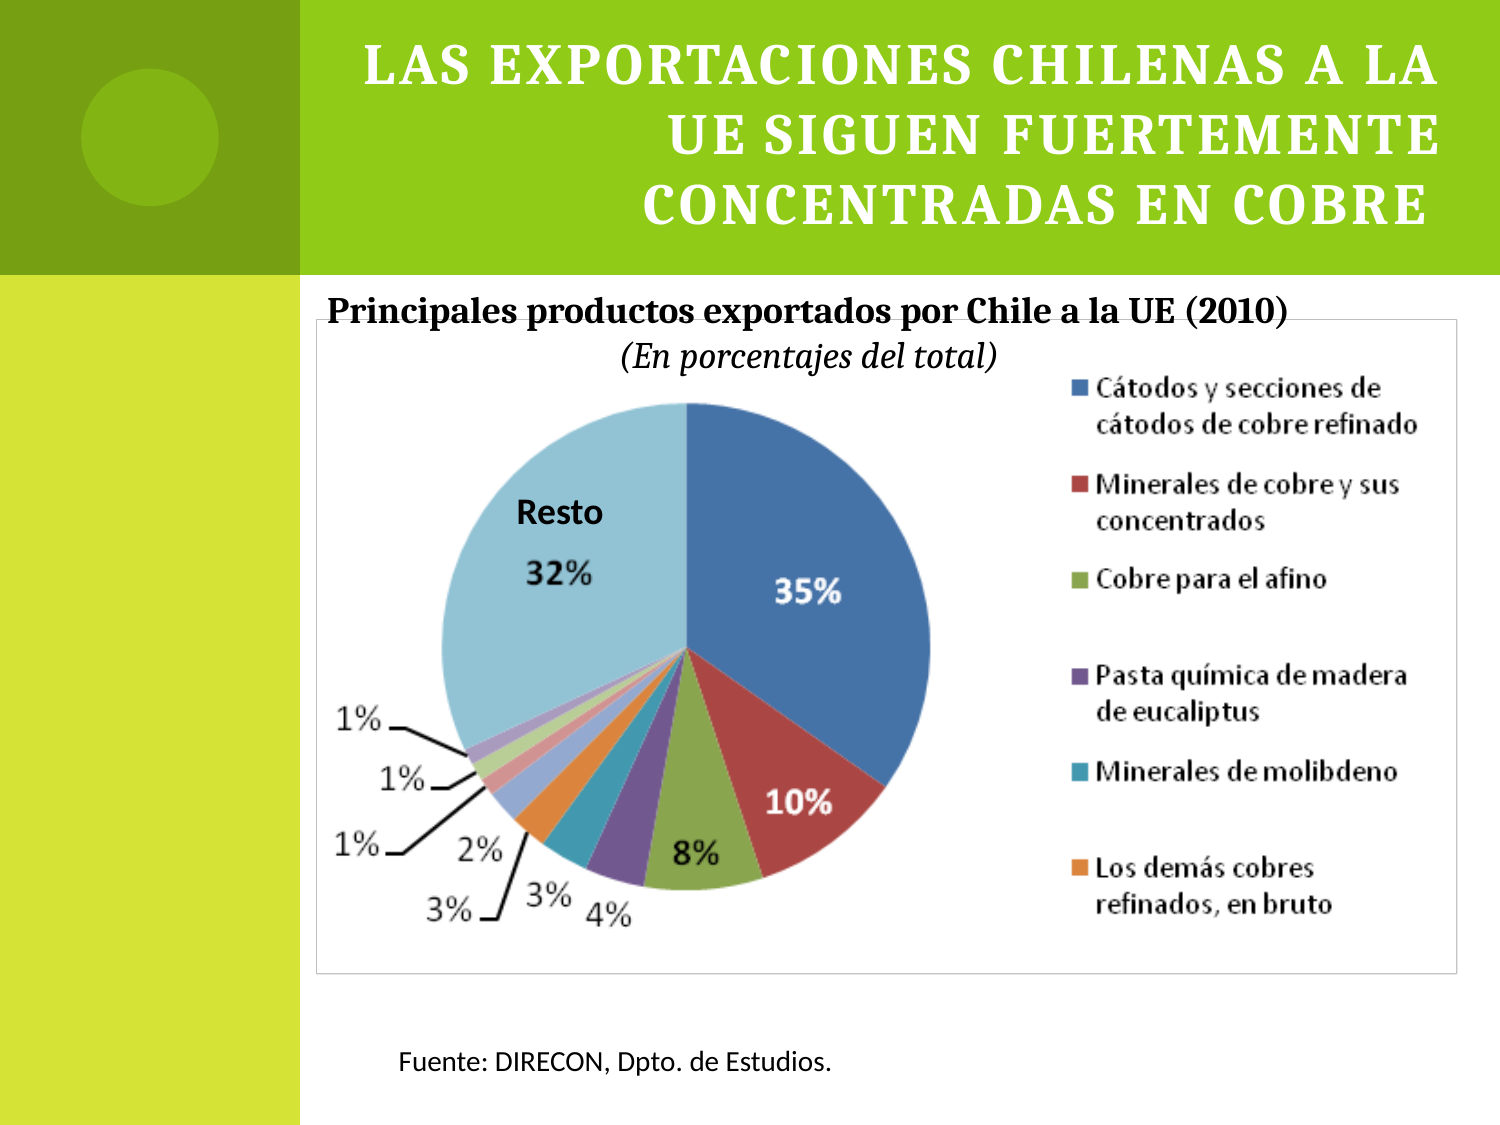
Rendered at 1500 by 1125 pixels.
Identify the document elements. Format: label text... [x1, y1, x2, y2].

text_box Principales productos exportados por Chile a la UE (2010) (En porcentajes del total) [218, 278, 1400, 384]
title Las exportaciones chilenas a la UE siguen fuertemente concentradas en cobre [324, 37, 1459, 225]
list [314, 318, 1459, 977]
text_box Fuente: DIRECON, Dpto. de Estudios. [383, 1034, 979, 1085]
